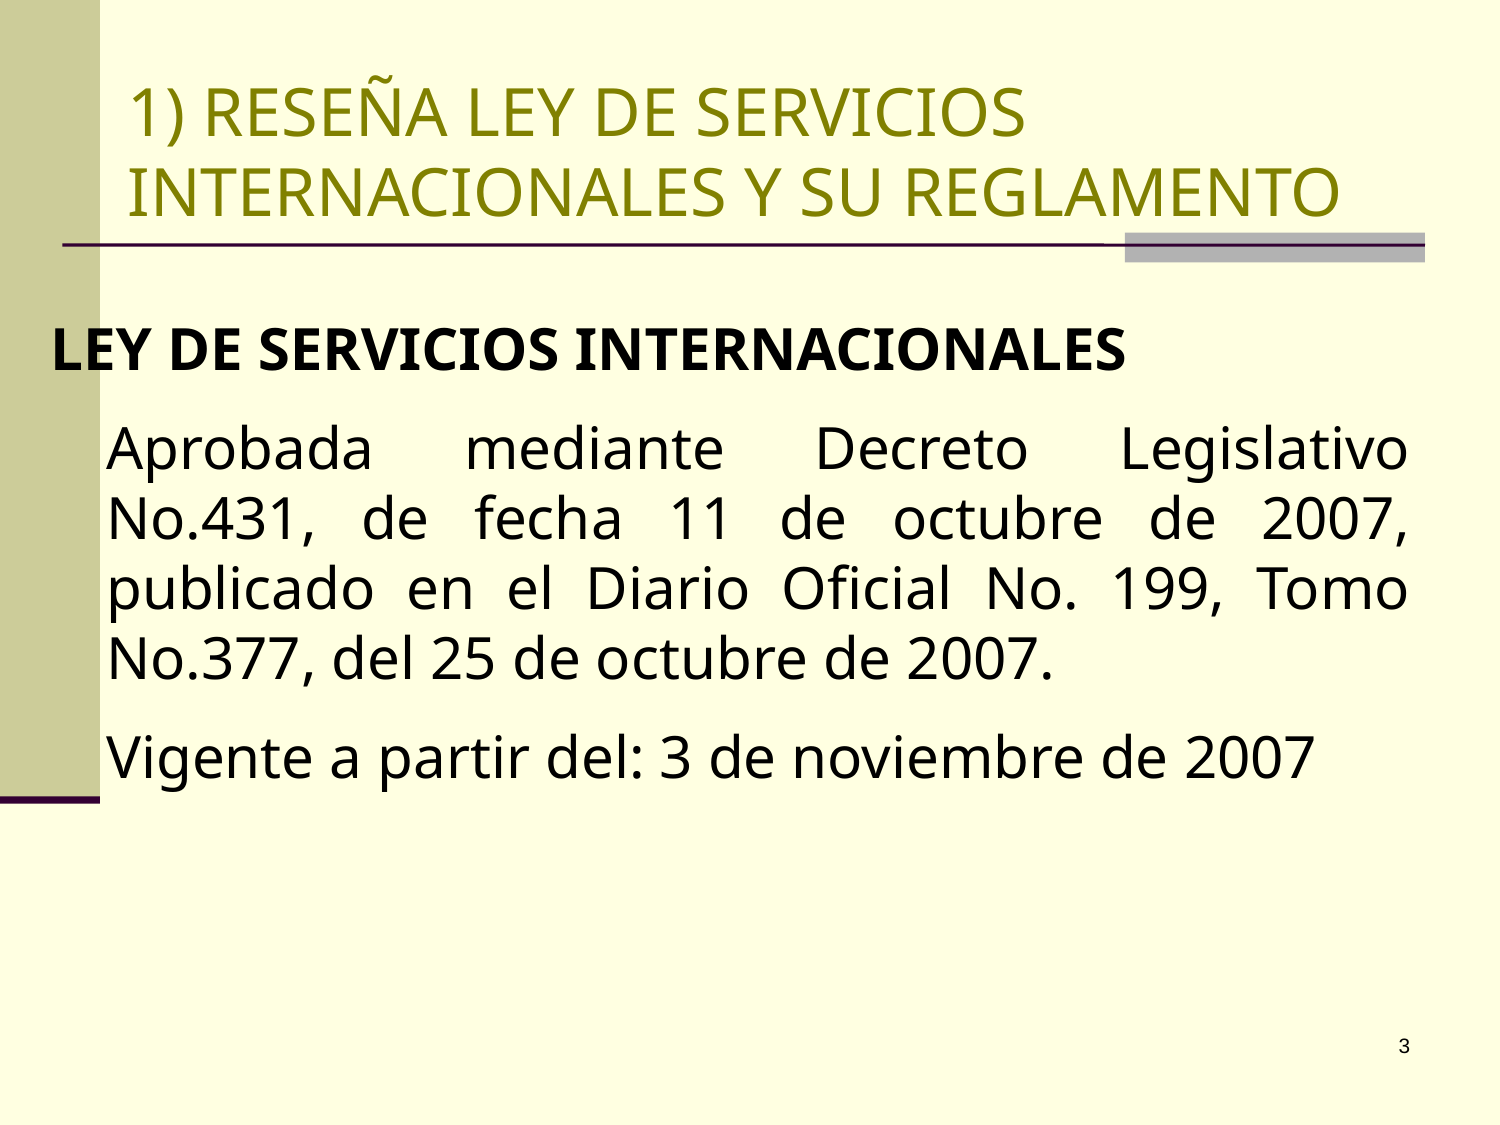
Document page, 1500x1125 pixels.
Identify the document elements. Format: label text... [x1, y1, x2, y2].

list LEY DE SERVICIOS INTERNACIONALES Aprobada mediante Decreto Legislativo No.431, de fecha 11 de octubre de 2007, publicado en el Diario Oficial No. 199, Tomo No.377, del 25 de octubre de 2007. Vigente a partir del: 3 de noviembre de 2007 [34, 304, 1426, 976]
slide_number 3 [1112, 1024, 1426, 1101]
title 1) RESEÑA LEY DE SERVICIOS INTERNACIONALES Y SU REGLAMENTO [112, 49, 1388, 251]
